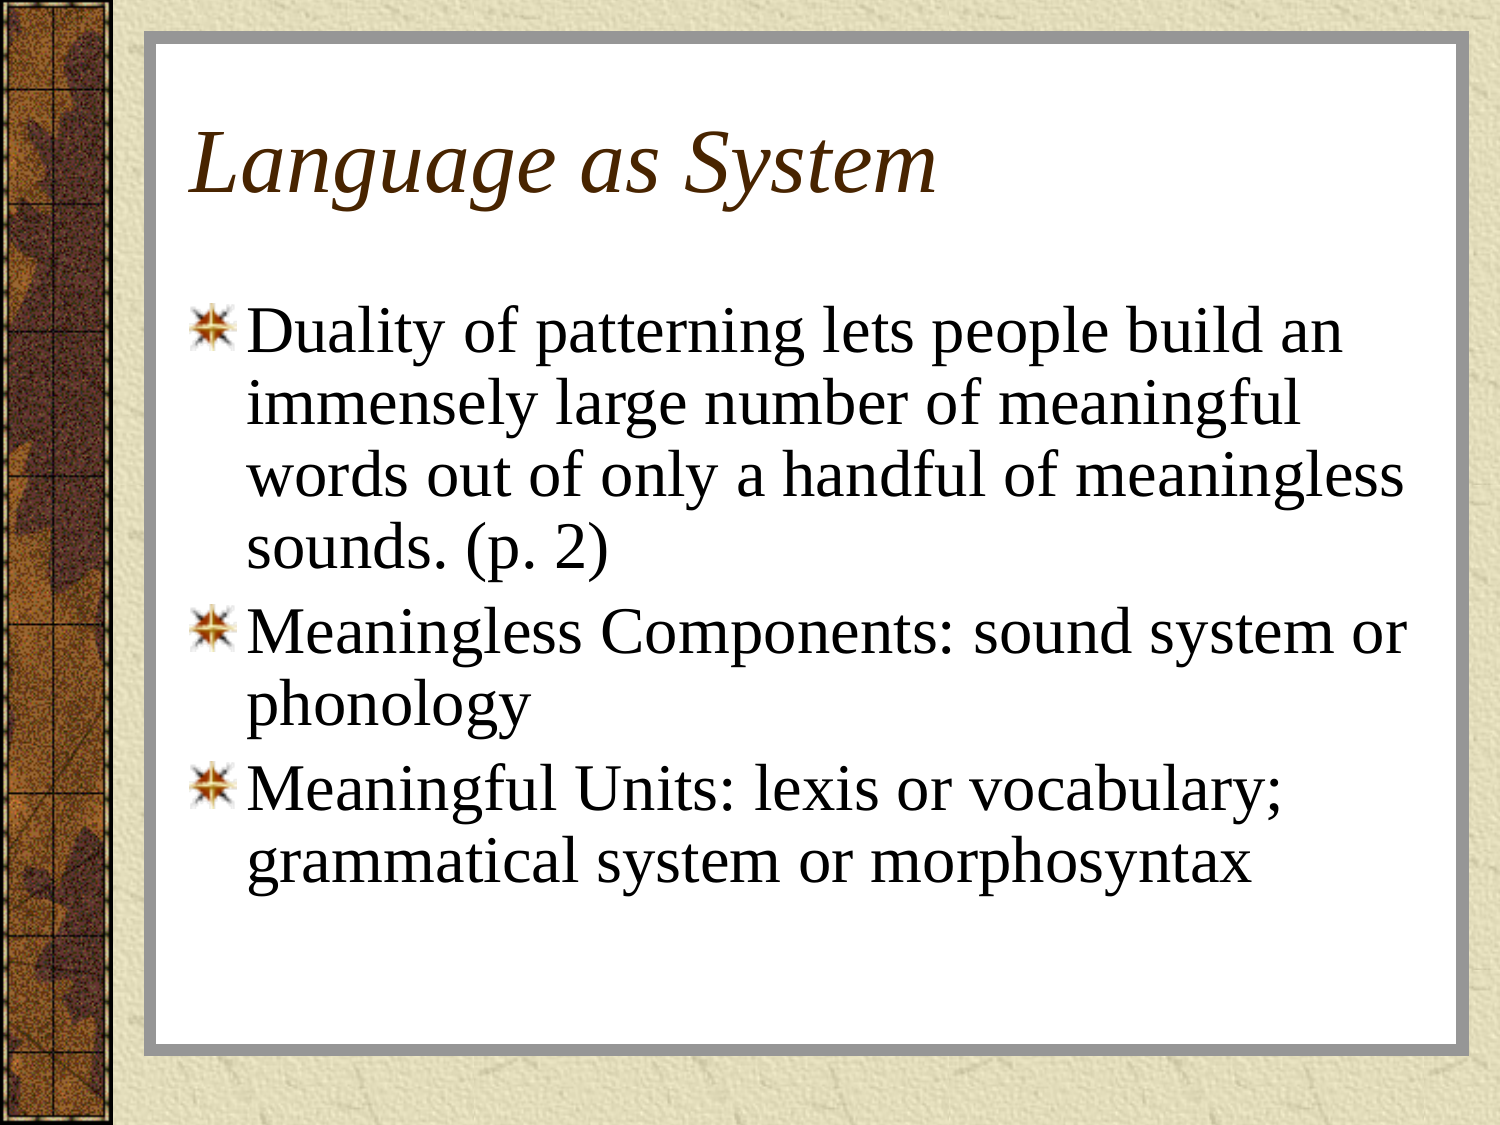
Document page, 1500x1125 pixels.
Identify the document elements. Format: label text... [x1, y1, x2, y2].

list Duality of patterning lets people build an immensely large number of meaningful words out of only a handful of meaningless sounds. (p. 2) Meaningless Components: sound system or phonology Meaningful Units: lexis or vocabulary; grammatical system or morphosyntax [174, 287, 1450, 963]
picture [0, 0, 1500, 1125]
title Language as System [174, 62, 1450, 250]
